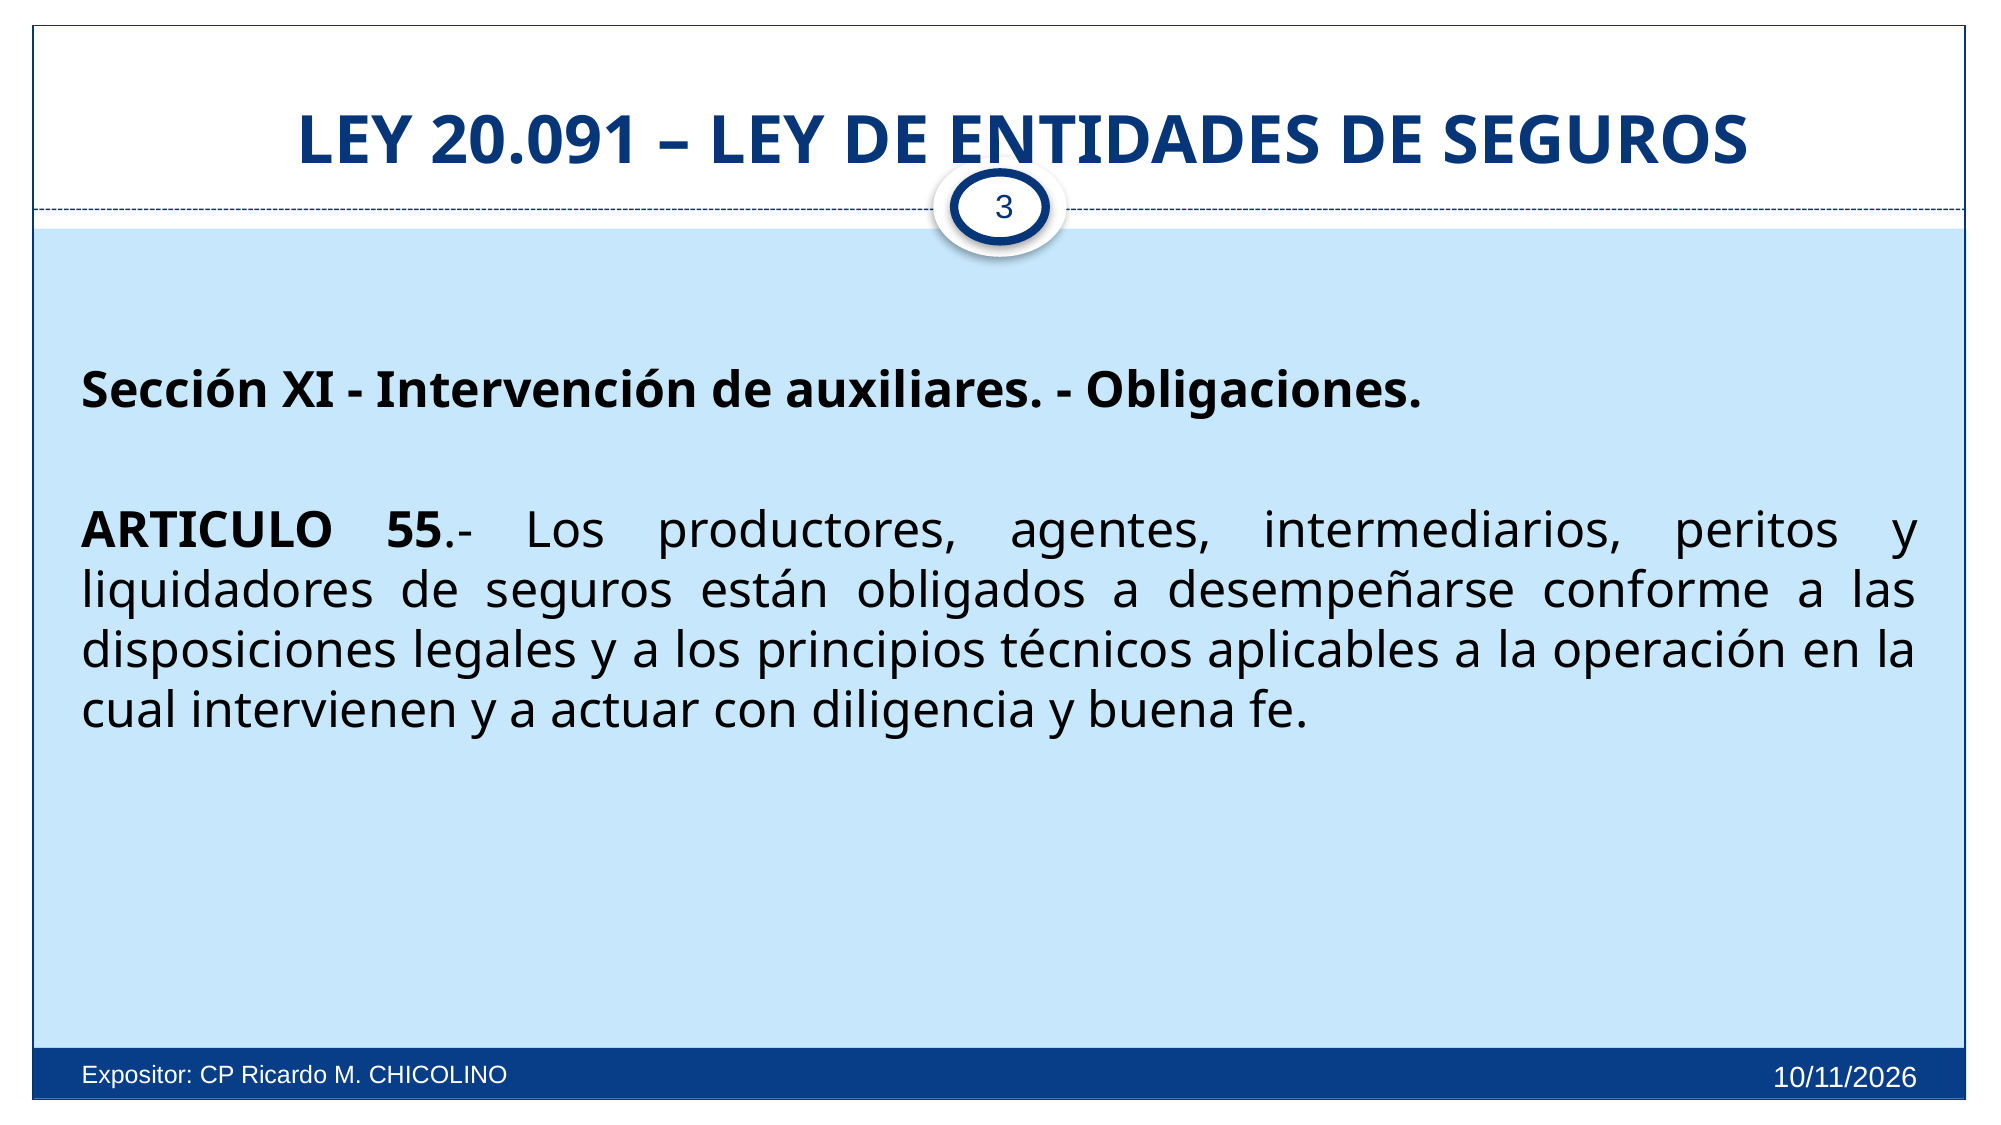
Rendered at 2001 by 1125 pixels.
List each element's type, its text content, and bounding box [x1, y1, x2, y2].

list Sección XI - Intervención de auxiliares. - Obligaciones. ARTICULO 55.- Los productores, agentes, intermediarios, peritos y liquidadores de seguros están obligados a desempeñarse conforme a las disposiciones legales y a los principios técnicos aplicables a la operación en la cual intervienen y a actuar con diligencia y buena fe. [66, 349, 1934, 1005]
title LEY 20.091 – LEY DE ENTIDADES DE SEGUROS [90, 54, 1957, 185]
footer Expositor: CP Ricardo M. CHICOLINO [66, 1051, 850, 1112]
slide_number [1266, 1050, 1933, 1111]
slide_number 3 [954, 168, 1055, 241]
